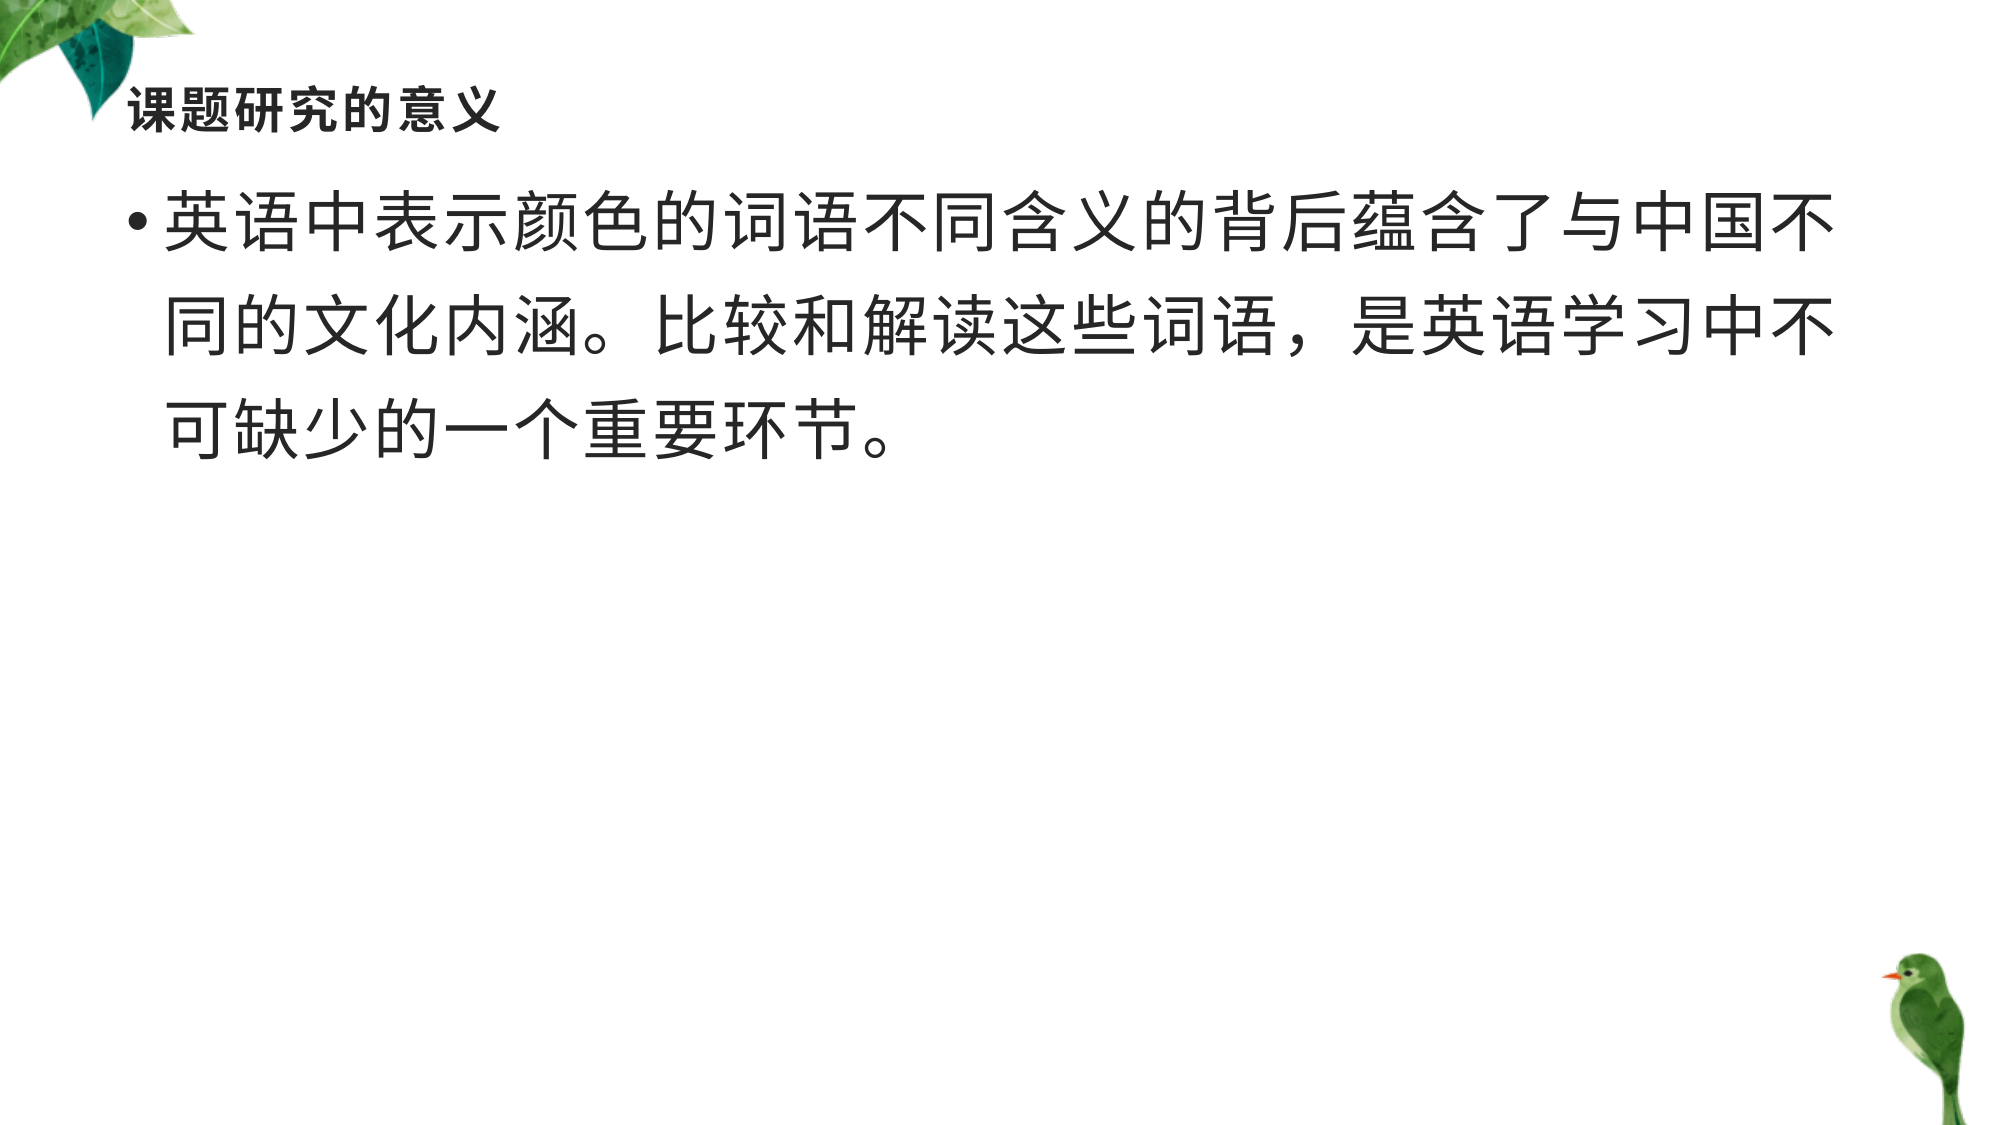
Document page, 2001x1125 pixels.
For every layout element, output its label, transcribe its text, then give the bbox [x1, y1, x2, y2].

list 英语中表示颜色的词语不同含义的背后蕴含了与中国不同的文化内涵。比较和解读这些词语，是英语学习中不可缺少的一个重要环节。 [109, 156, 1891, 1041]
picture [0, 0, 196, 122]
picture [1881, 953, 1971, 1125]
title 课题研究的意义 [109, 72, 1891, 146]
